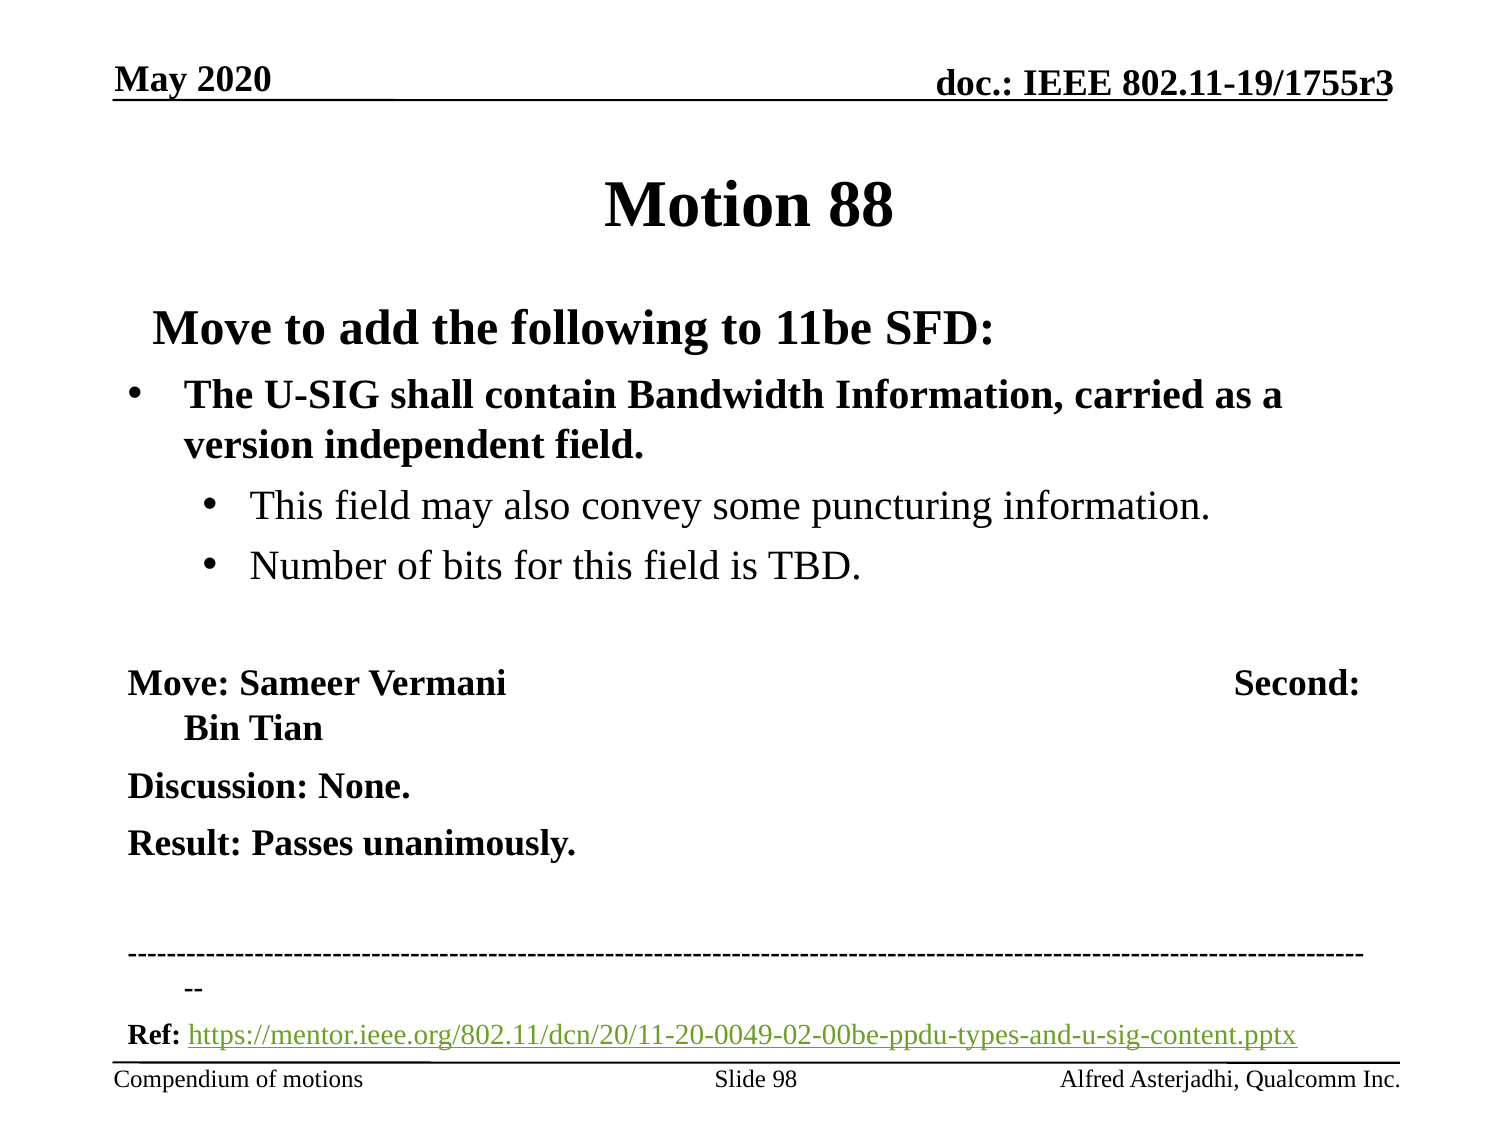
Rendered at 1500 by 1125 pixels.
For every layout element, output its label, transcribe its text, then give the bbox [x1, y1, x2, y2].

title Motion 88 [112, 112, 1388, 286]
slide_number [114, 54, 423, 100]
list Move to add the following to 11be SFD: The U-SIG shall contain Bandwidth Information, carried as a version independent field. This field may also convey some puncturing information. Number of bits for this field is TBD. Move: Sameer Vermani Second: Bin Tian Discussion: None. Result: Passes unanimously. --------------------------------------------------------------------------------------------------------------------------------- Ref: https://mentor.ieee.org/802.11/dcn/20/11-20-0049-02-00be-ppdu-types-and-u-sig-content.pptx [112, 286, 1388, 1071]
footer Alfred Asterjadhi, Qualcomm Inc. [878, 1061, 1402, 1093]
slide_number Slide 98 [712, 1061, 800, 1123]
